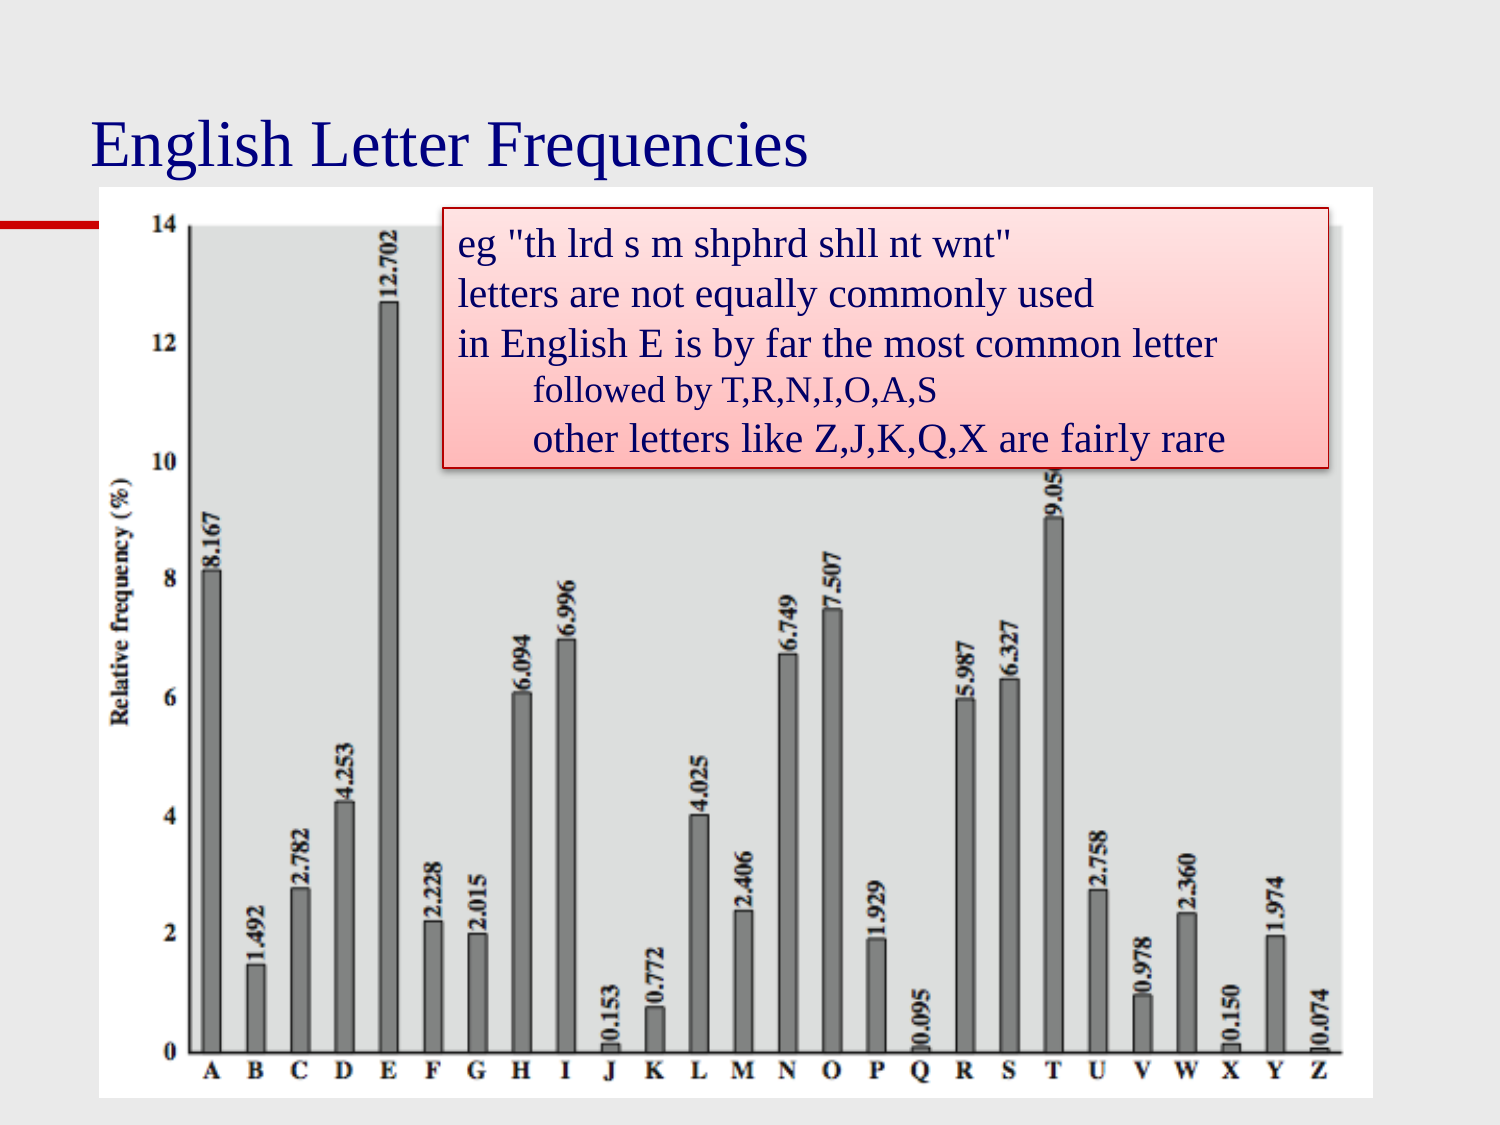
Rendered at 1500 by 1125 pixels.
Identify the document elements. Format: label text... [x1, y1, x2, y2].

picture [99, 187, 1374, 1099]
title English Letter Frequencies [74, 0, 1426, 188]
